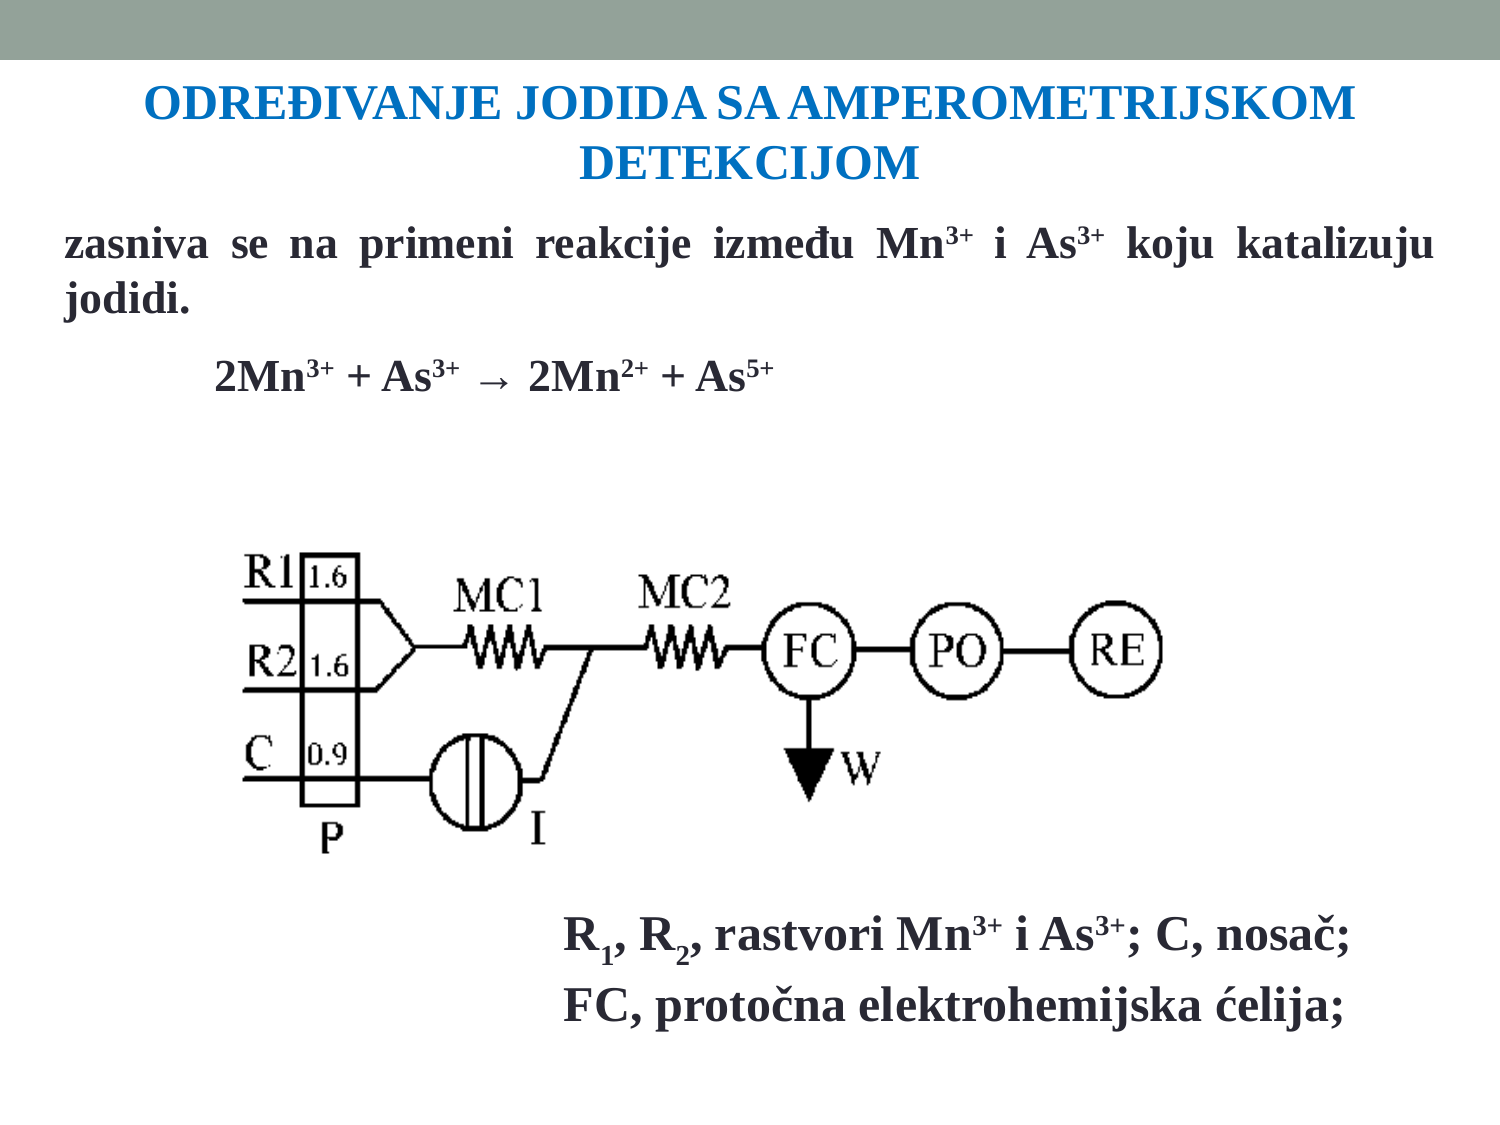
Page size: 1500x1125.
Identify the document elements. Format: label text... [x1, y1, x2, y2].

picture [217, 526, 1168, 865]
text_box ODREĐIVANJE JODIDA SA AMPEROMETRIJSKOM DETEKCIJOM zasniva se na primeni reakcije između Mn3+ i As3+ koju katalizuju jodidi. 2Mn3+ + As3+ → 2Mn2+ + As5+ [50, 62, 1450, 408]
text_box R1, R2, rastvori Mn3+ i As3+; C, nosač; FC, protočna elektrohemijska ćelija; [549, 893, 1377, 1039]
